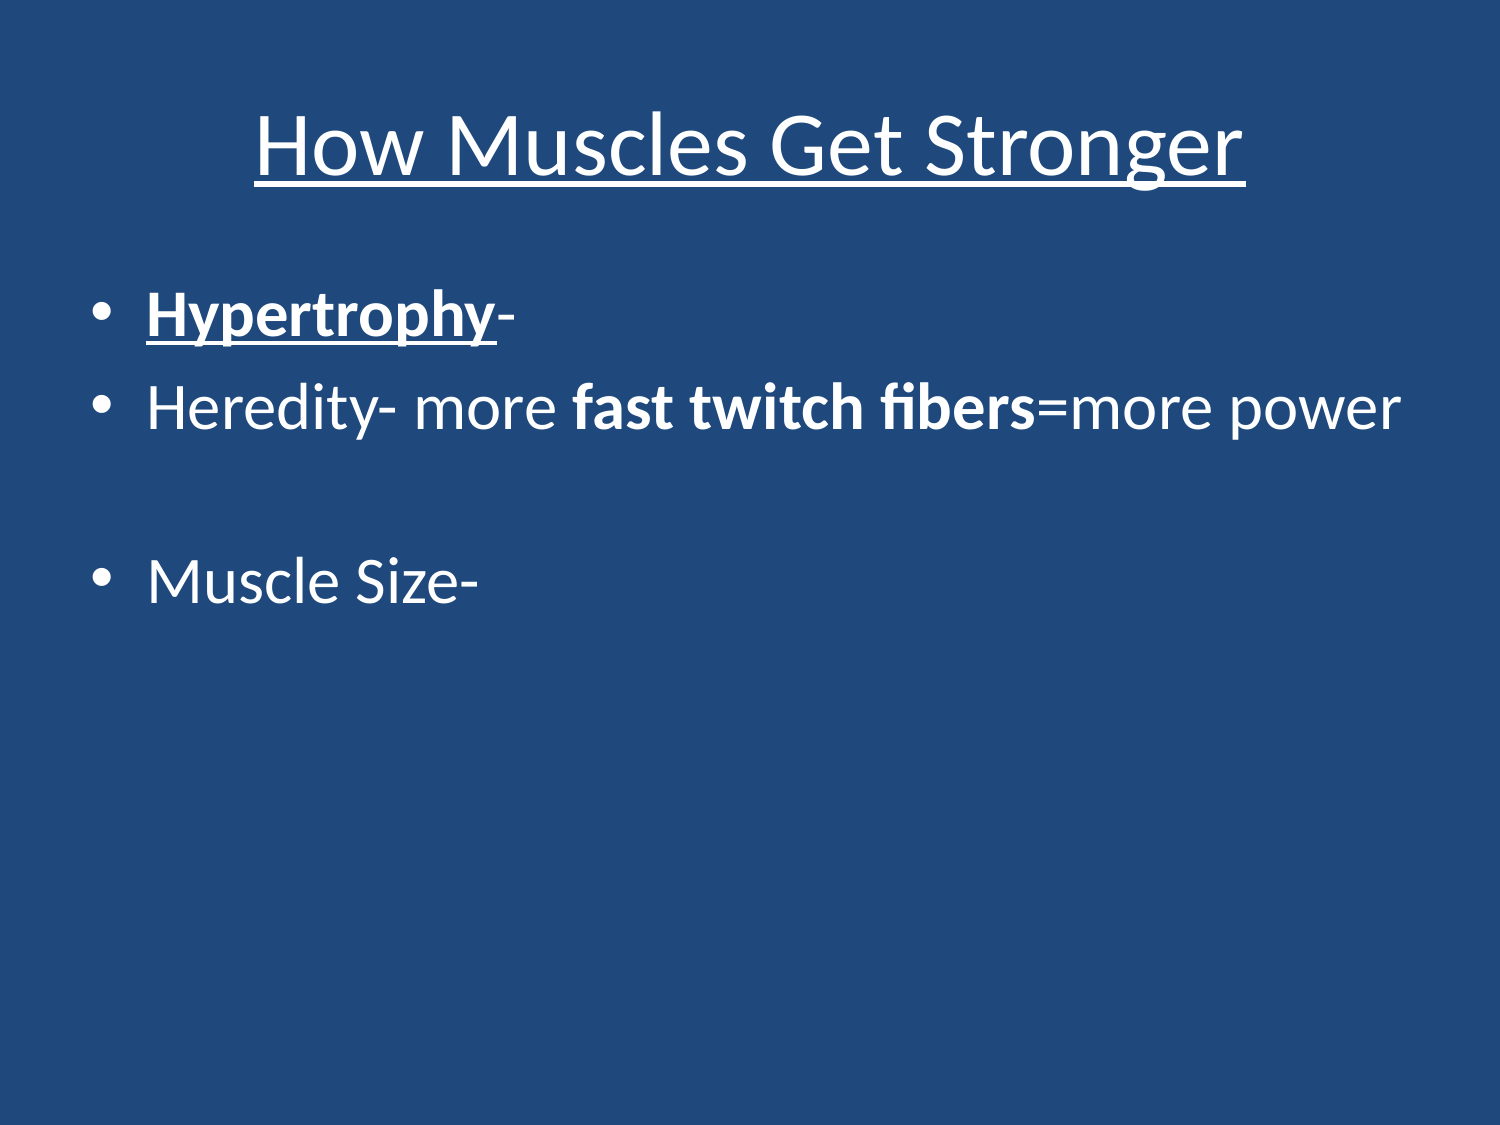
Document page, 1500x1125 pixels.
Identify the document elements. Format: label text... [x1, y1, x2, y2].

list Hypertrophy- Heredity- more fast twitch fibers=more power Muscle Size- [75, 262, 1425, 1005]
title How Muscles Get Stronger [75, 45, 1425, 233]
